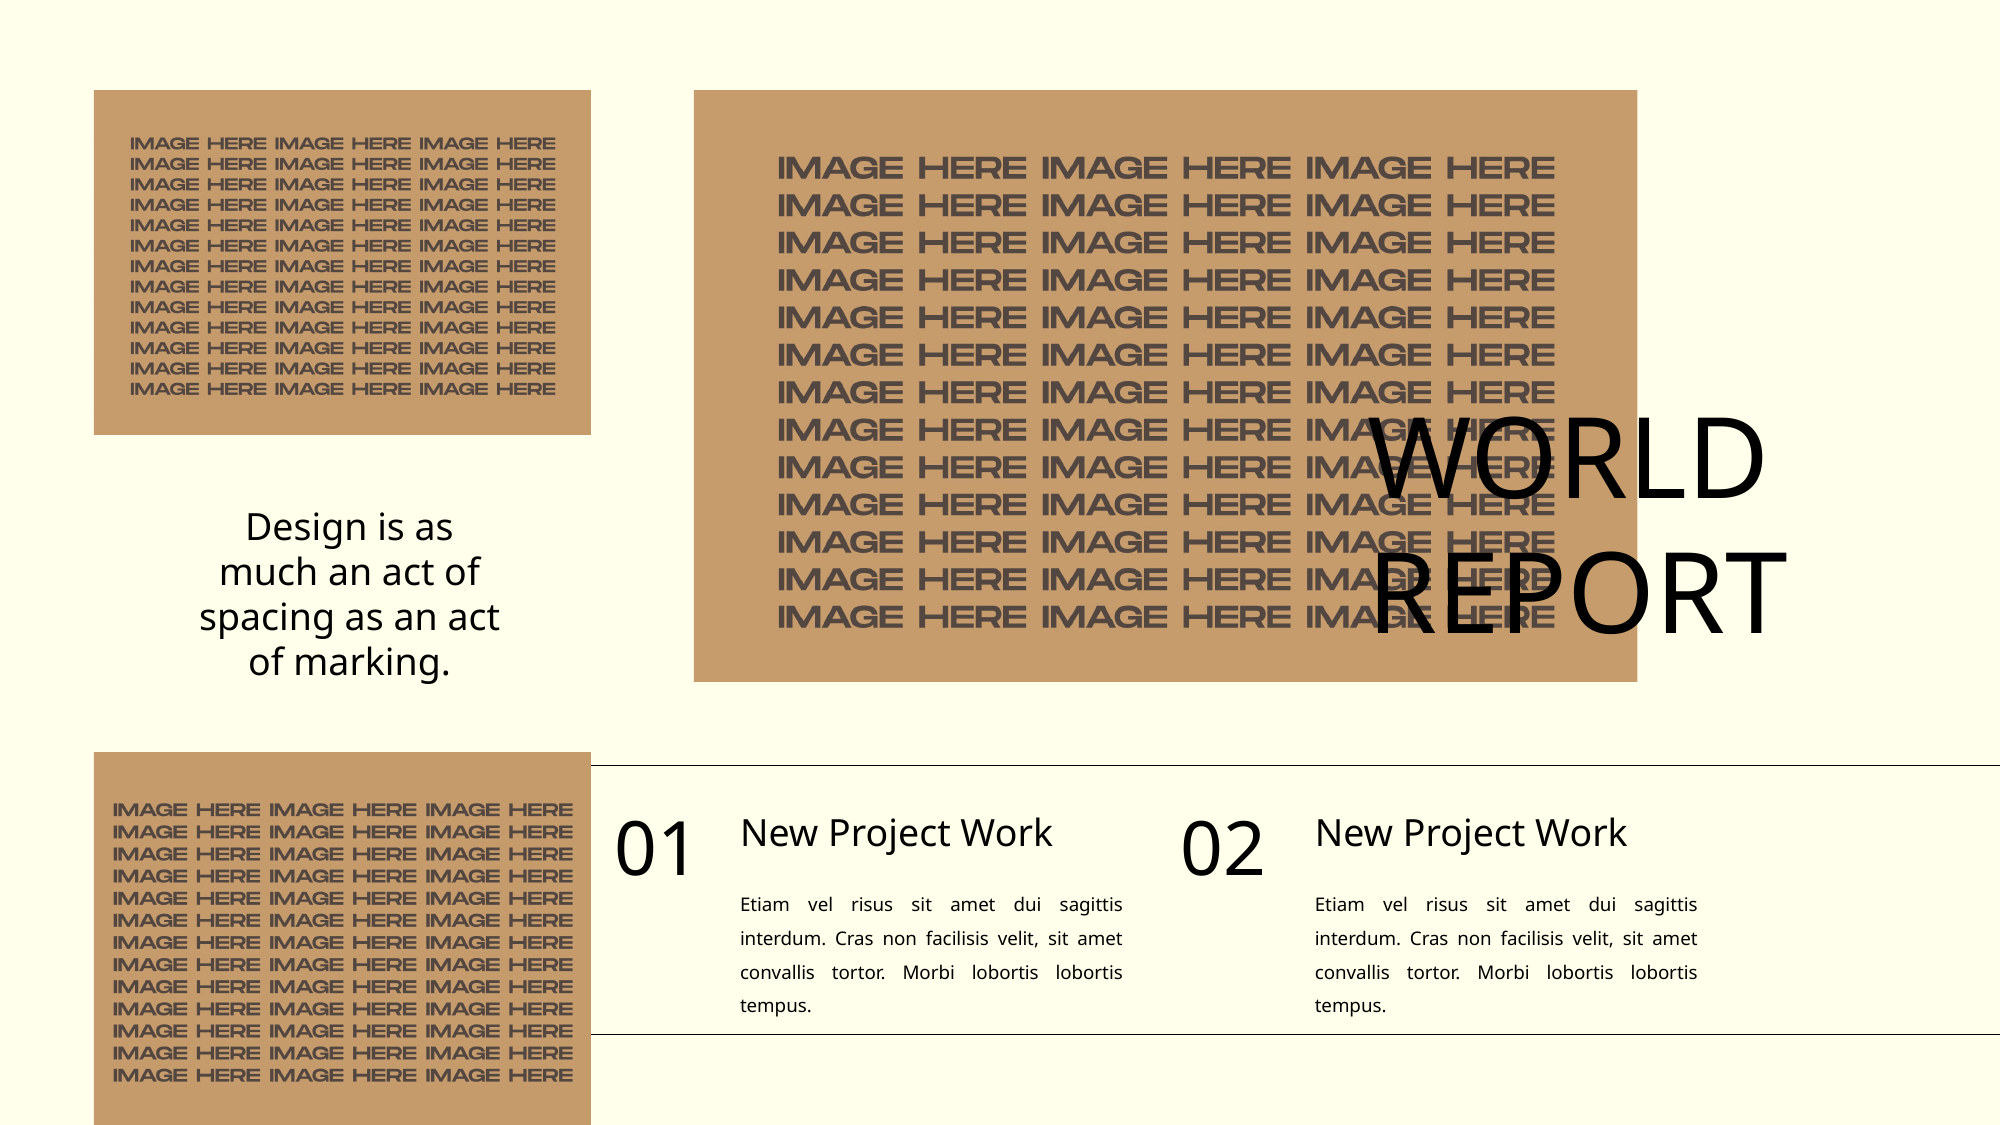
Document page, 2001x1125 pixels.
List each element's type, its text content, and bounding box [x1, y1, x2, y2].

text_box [590, 765, 2000, 1035]
text_box Design is as much an act of spacing as an act of marking. [180, 495, 519, 690]
picture [93, 752, 591, 1125]
text_box WORLD REPORT [1638, 378, 2000, 664]
picture [93, 90, 591, 436]
picture [693, 90, 1638, 682]
